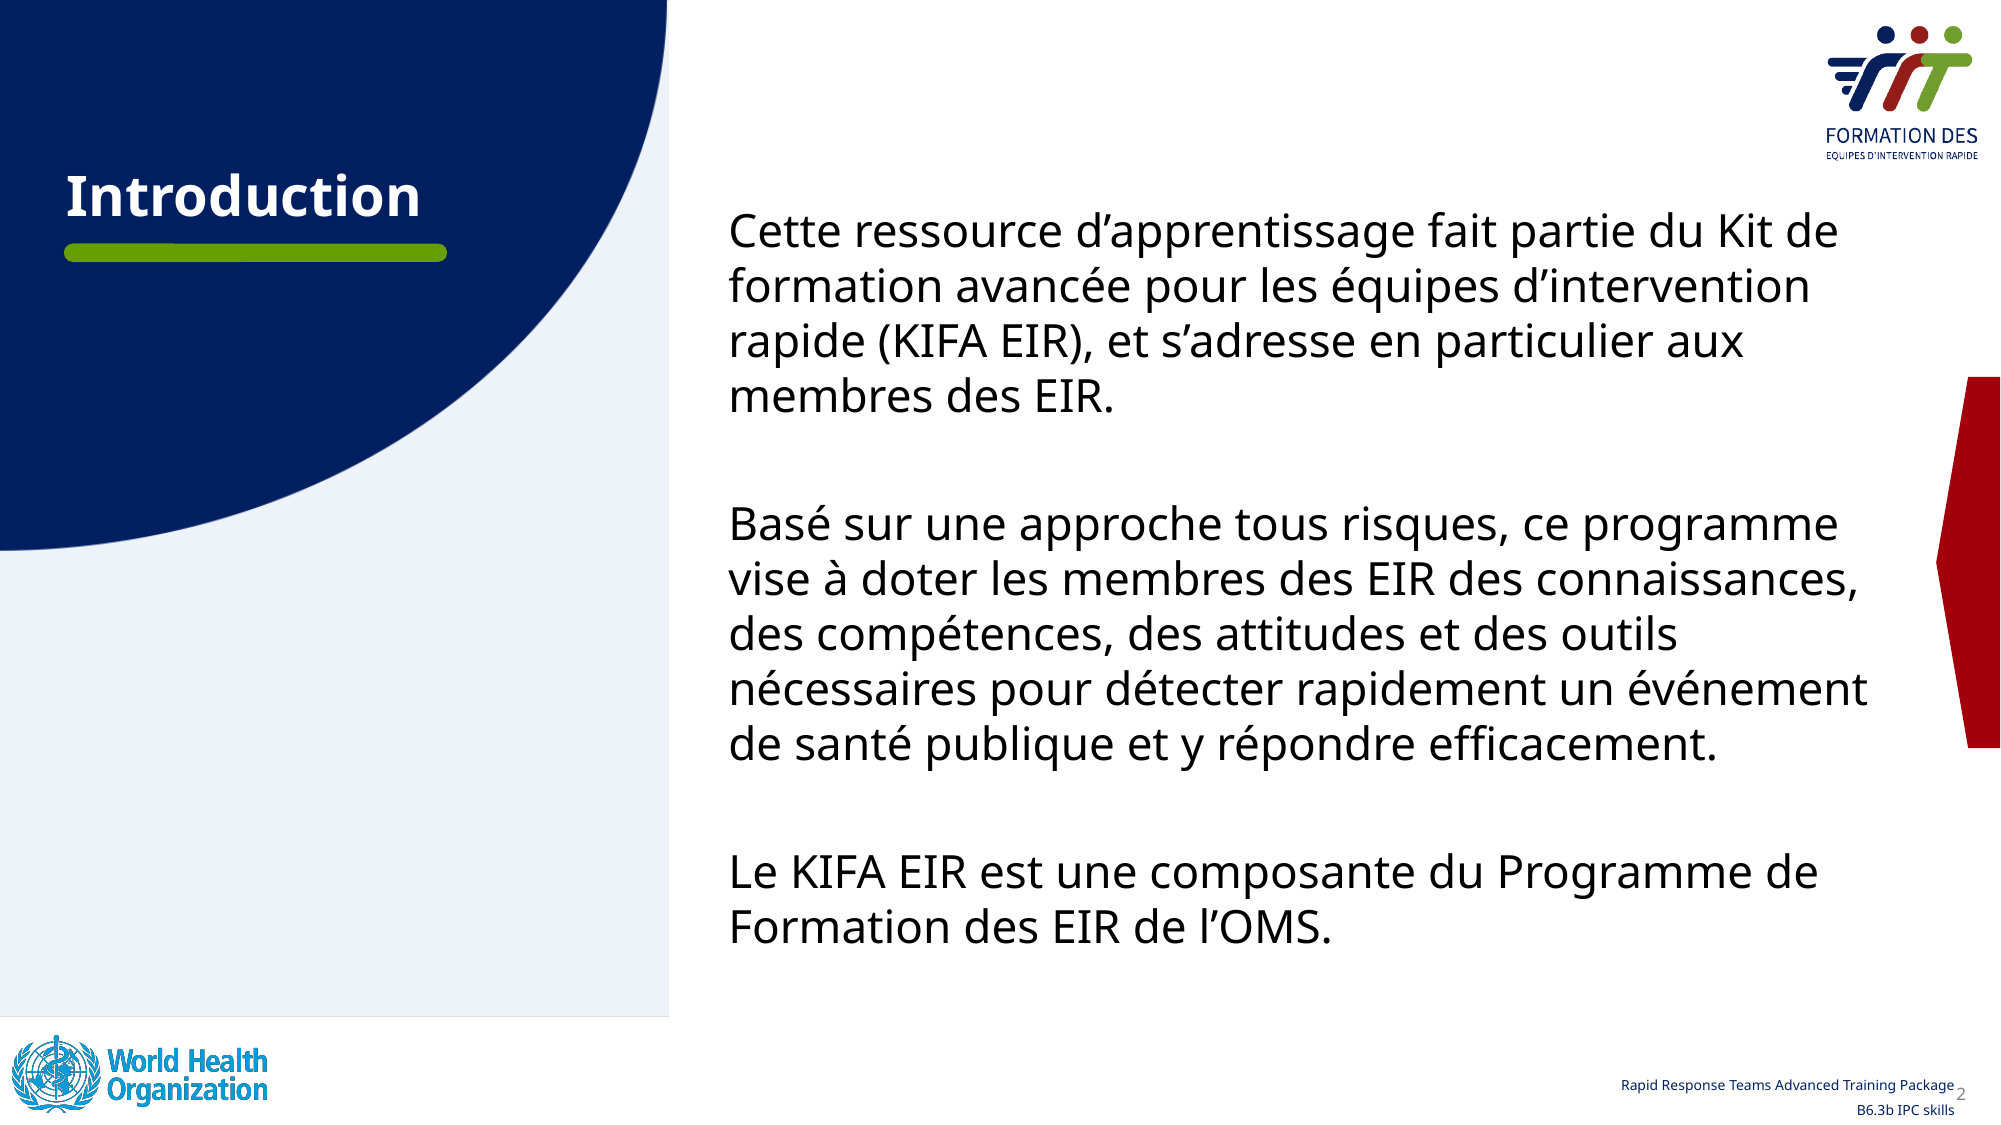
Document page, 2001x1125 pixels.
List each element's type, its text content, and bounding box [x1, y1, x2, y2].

picture [71, 1053, 90, 1091]
picture [50, 1108, 62, 1113]
picture [46, 1056, 54, 1062]
picture [59, 1035, 267, 1113]
text_box Cette ressource d’apprentissage fait partie du Kit de formation avancée pour les équipes d’intervention rapide (KIFA EIR), et s’adresse en particulier aux membres des EIR. Basé sur une approche tous risques, ce programme vise à doter les membres des EIR des connaissances, des compétences, des attitudes et des outils nécessaires pour détecter rapidement un événement de santé publique et y répondre efficacement. Le KIFA EIR est une composante du Programme de Formation des EIR de l’OMS. [728, 201, 1898, 1103]
picture [40, 1062, 47, 1070]
picture [24, 1054, 36, 1087]
text_box Introduction [66, 125, 469, 229]
picture [30, 1083, 37, 1091]
picture [12, 1083, 48, 1113]
picture [36, 1088, 78, 1105]
picture [1826, 25, 1978, 161]
picture [22, 1062, 26, 1077]
picture [34, 1054, 43, 1078]
picture [0, 0, 669, 1018]
picture [12, 1035, 54, 1068]
